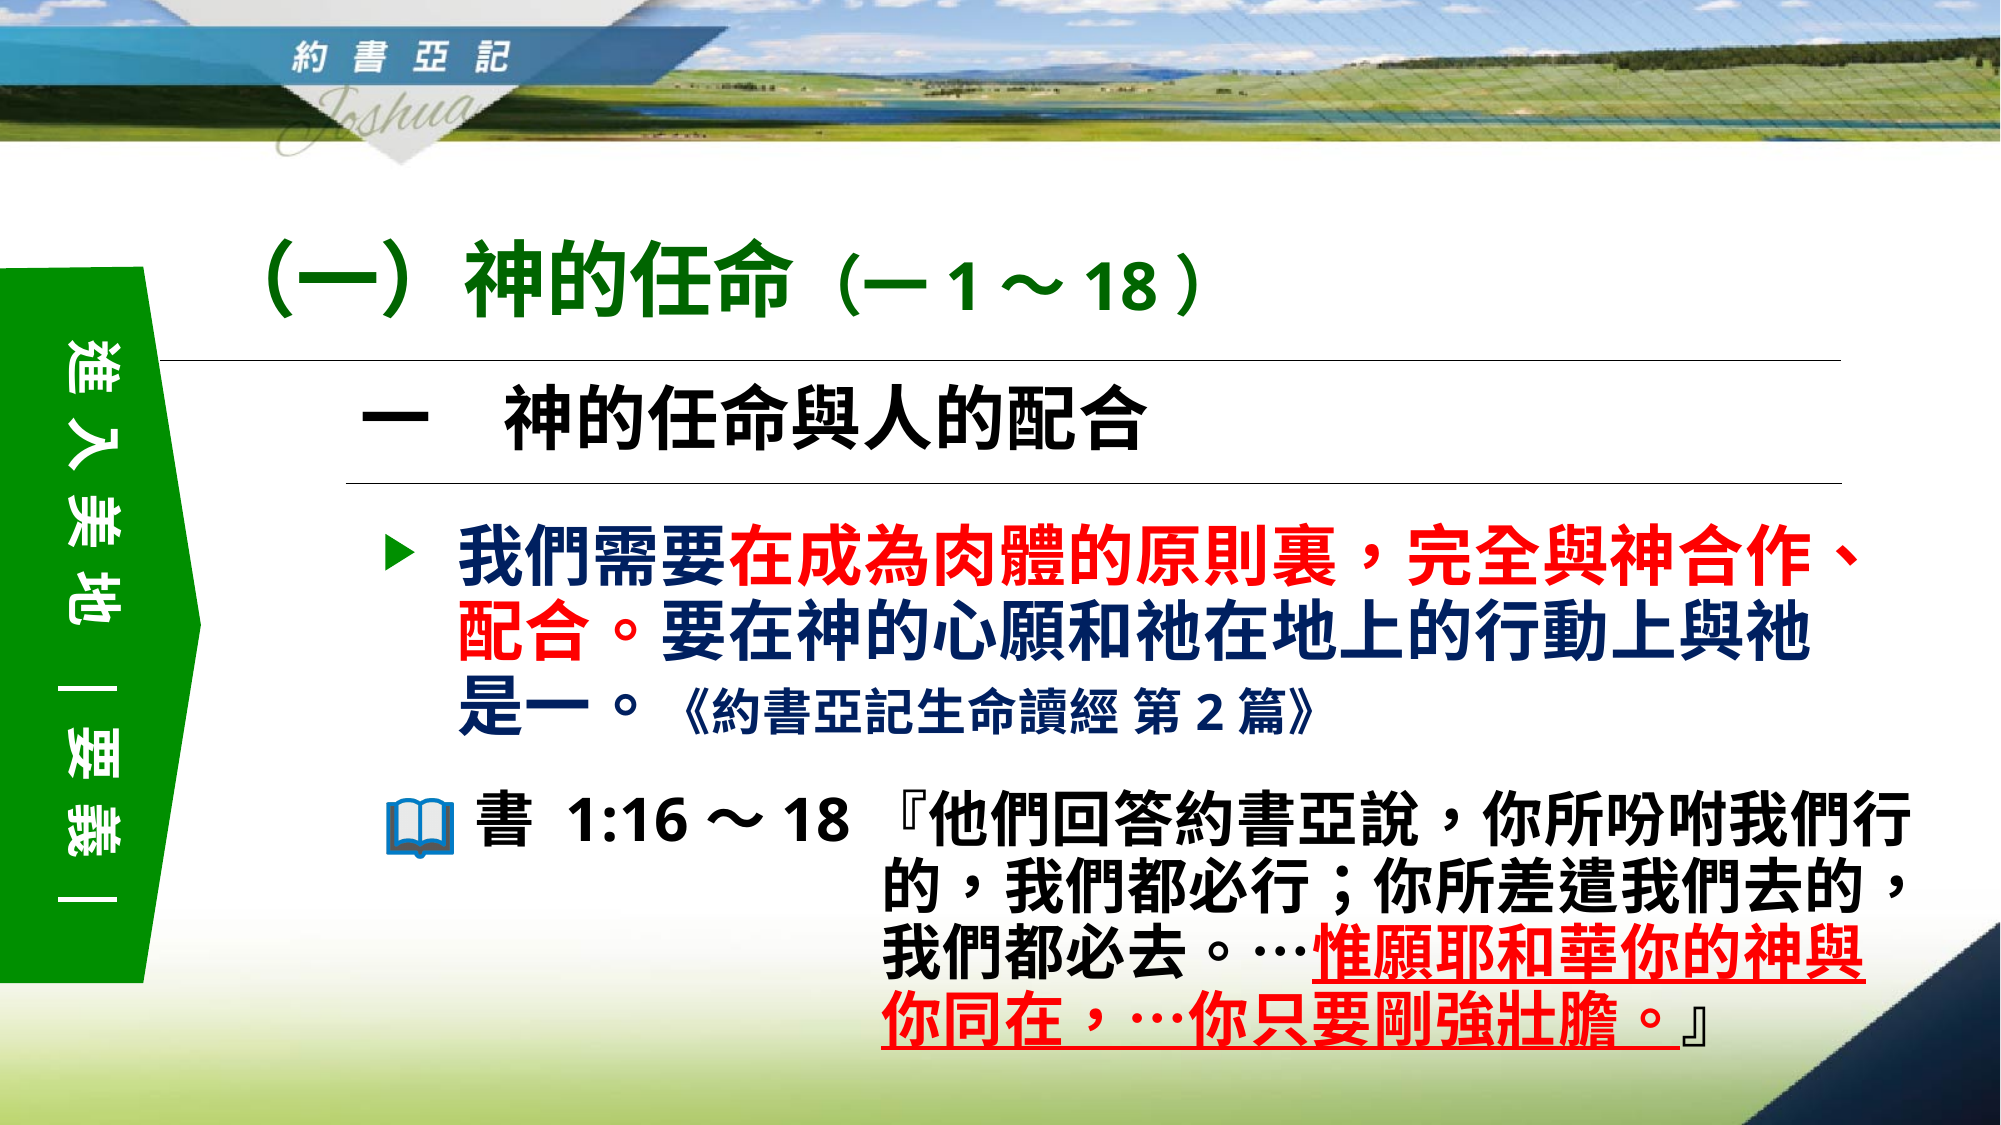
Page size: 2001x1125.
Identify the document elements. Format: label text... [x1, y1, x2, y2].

text_box （一）神的任命（一1～18） [198, 219, 1372, 335]
text_box [384, 531, 417, 573]
text_box [0, 265, 202, 985]
picture [0, 0, 2001, 1125]
text_box 一 神的任命與人的配合 [345, 380, 1915, 466]
text_box 我們需要在成為肉體的原則裏，完全與神合作、配合。要在神的心願和祂在地上的行動上與祂是一。《約書亞記生命讀經 第2篇》 [442, 511, 1890, 751]
text_box 書 1:16～18『他們回答約書亞說，你所吩咐我們行的，我們都必行；你所差遣我們去的，我們都必去。⋯惟願耶和華你的神與你同在，⋯你只要剛強壯膽。』 [385, 779, 1941, 1061]
text_box 進入美地 要義 [38, 324, 137, 918]
